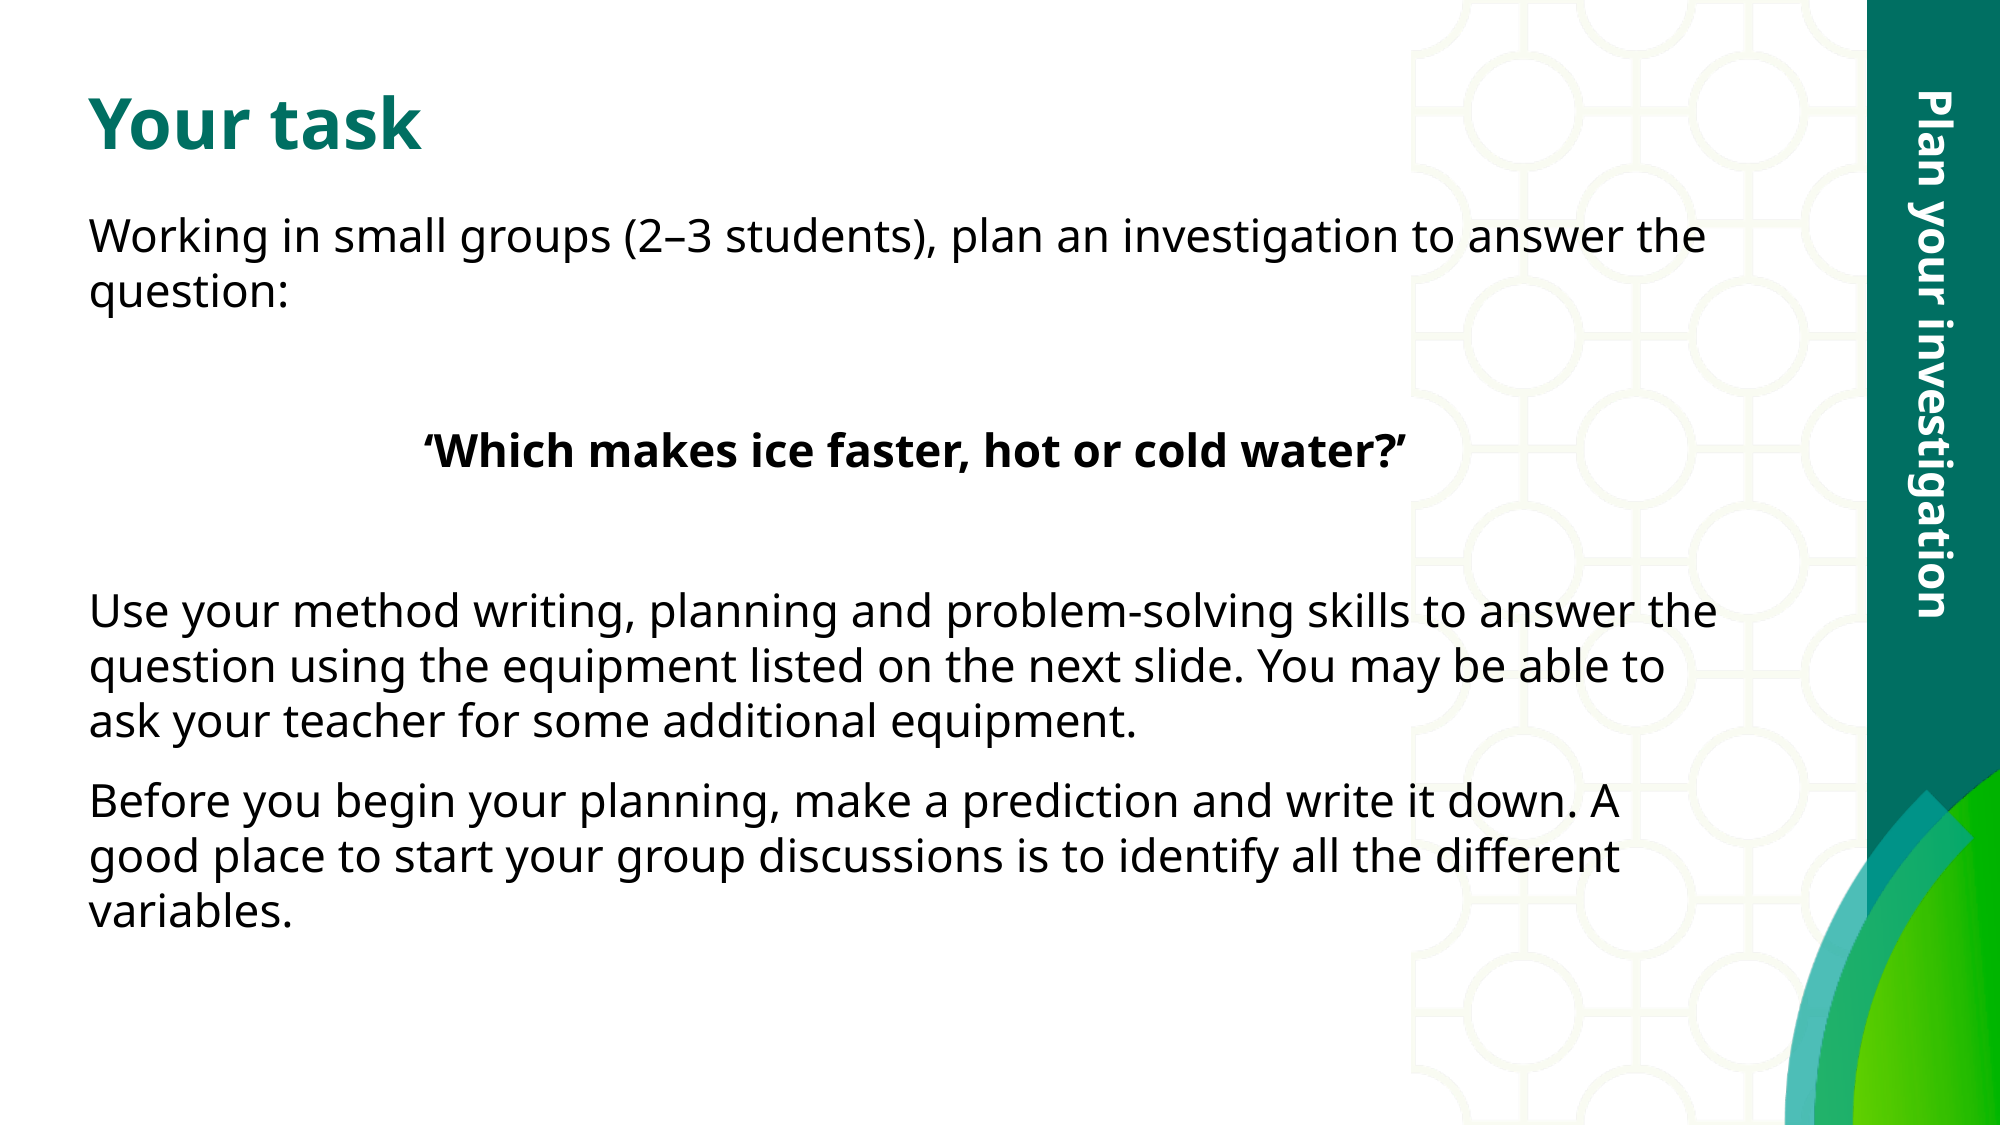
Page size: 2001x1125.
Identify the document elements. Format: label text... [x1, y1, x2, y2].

title Your task [88, 88, 1743, 161]
text_box Plan your investigation [1867, 88, 2000, 768]
list Working in small groups (2–3 students), plan an investigation to answer the question: ‘Which makes ice faster, hot or cold water?’ Use your method writing, planning and problem-solving skills to answer the question using the equipment listed on the next slide. You may be able to ask your teacher for some additional equipment. Before you begin your planning, make a prediction and write it down. A good place to start your group discussions is to identify all the different variables. [88, 206, 1743, 1034]
picture [1411, 0, 2001, 1125]
